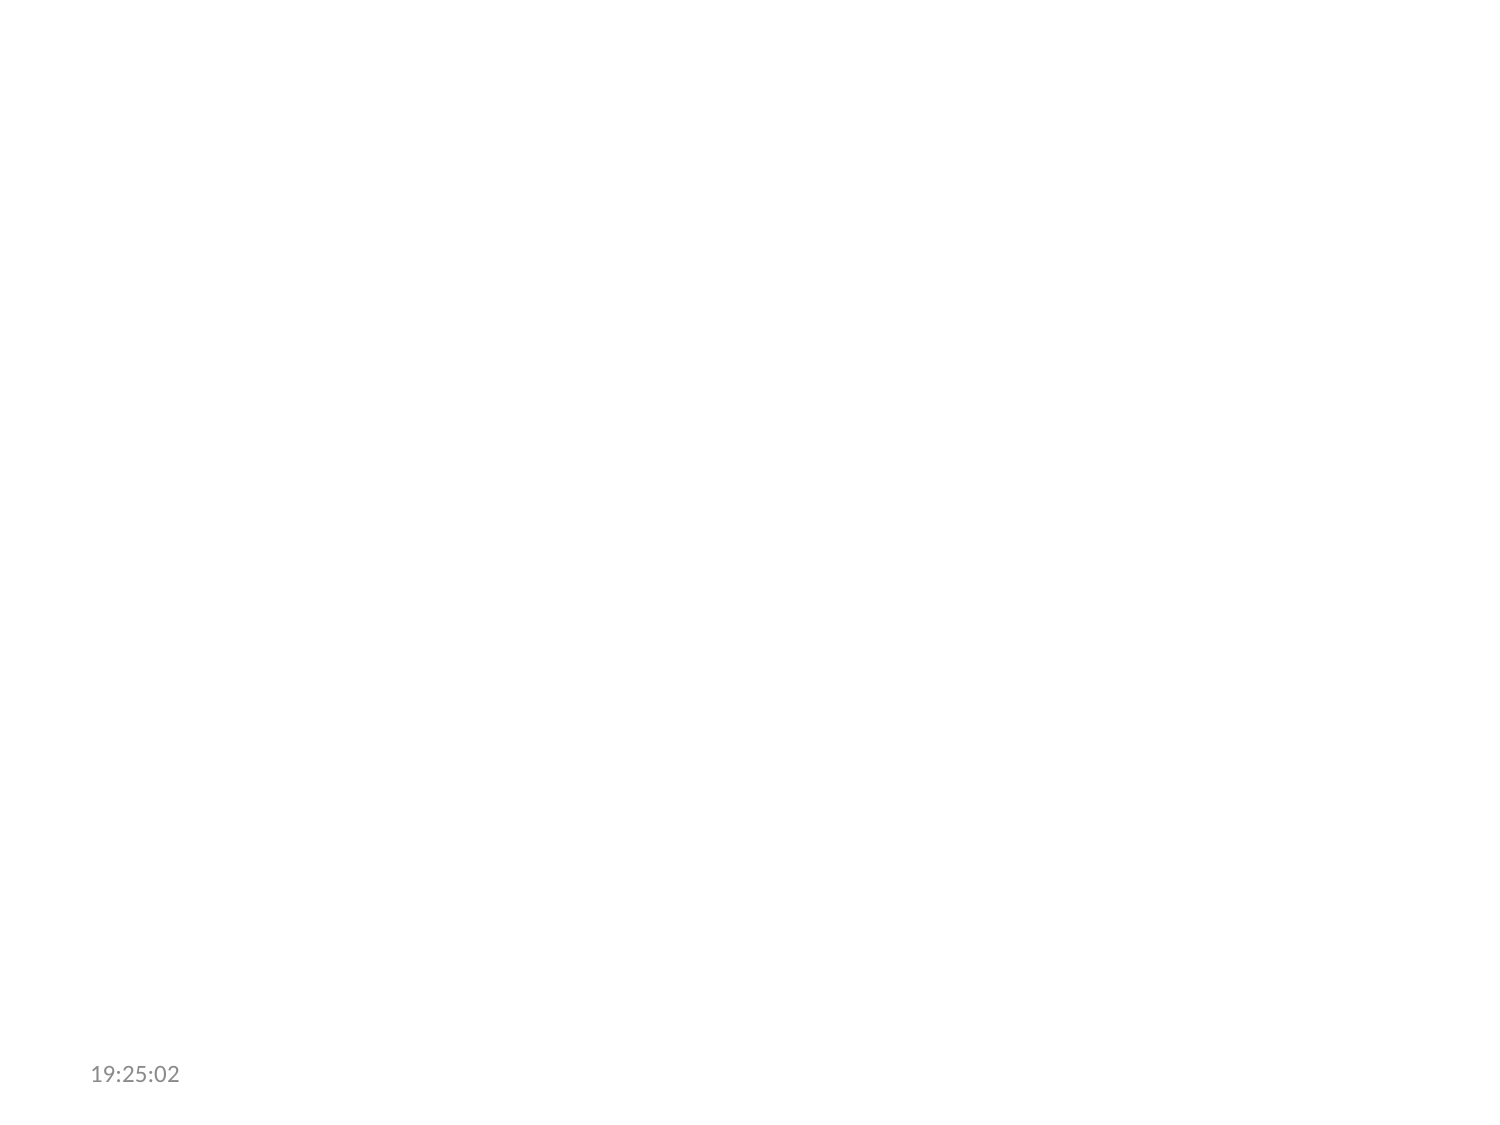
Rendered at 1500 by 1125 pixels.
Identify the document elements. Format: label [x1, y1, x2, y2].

slide_number [75, 1042, 425, 1103]
